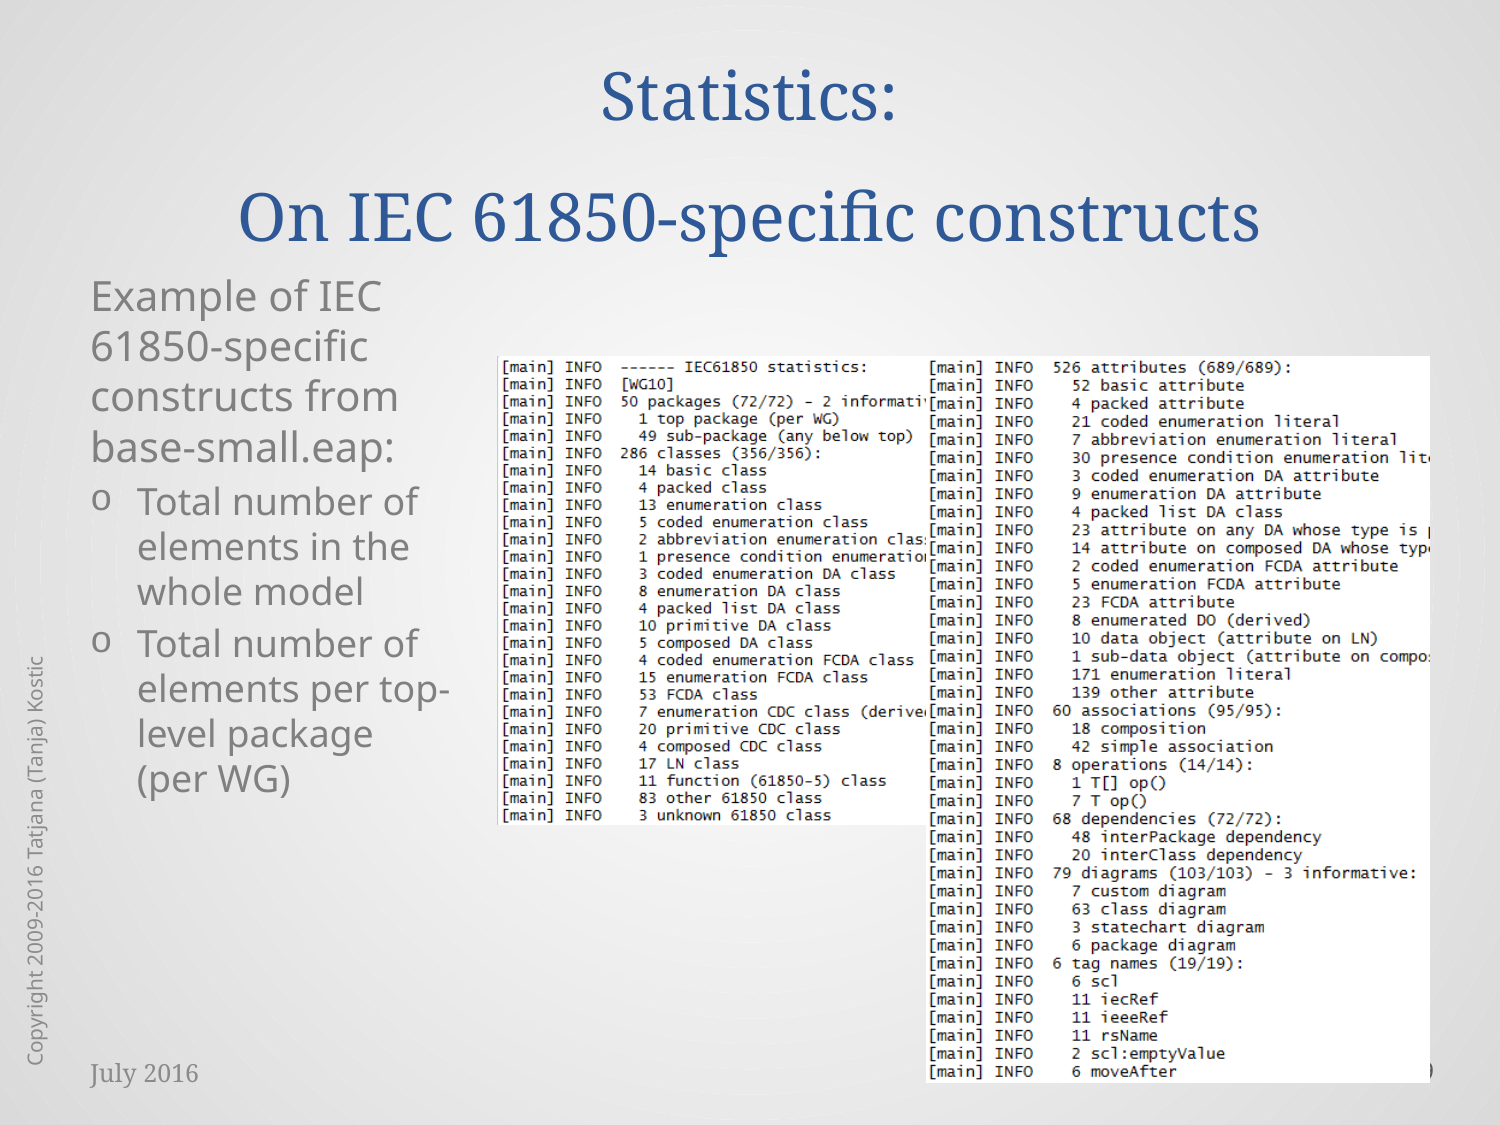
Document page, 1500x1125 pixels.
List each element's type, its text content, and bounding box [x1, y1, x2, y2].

footer Copyright 2009-2016 Tatjana (Tanja) Kostic [18, 621, 54, 1101]
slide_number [75, 1042, 313, 1103]
list Example of IEC 61850-specific constructs from base-small.eap: Total number of elements in the whole model Total number of elements per top-level package (per WG) [75, 262, 467, 1005]
title Statistics: On IEC 61850-specific constructs [75, 0, 1425, 263]
picture [497, 356, 1430, 1083]
slide_number 39 [1401, 1042, 1494, 1103]
